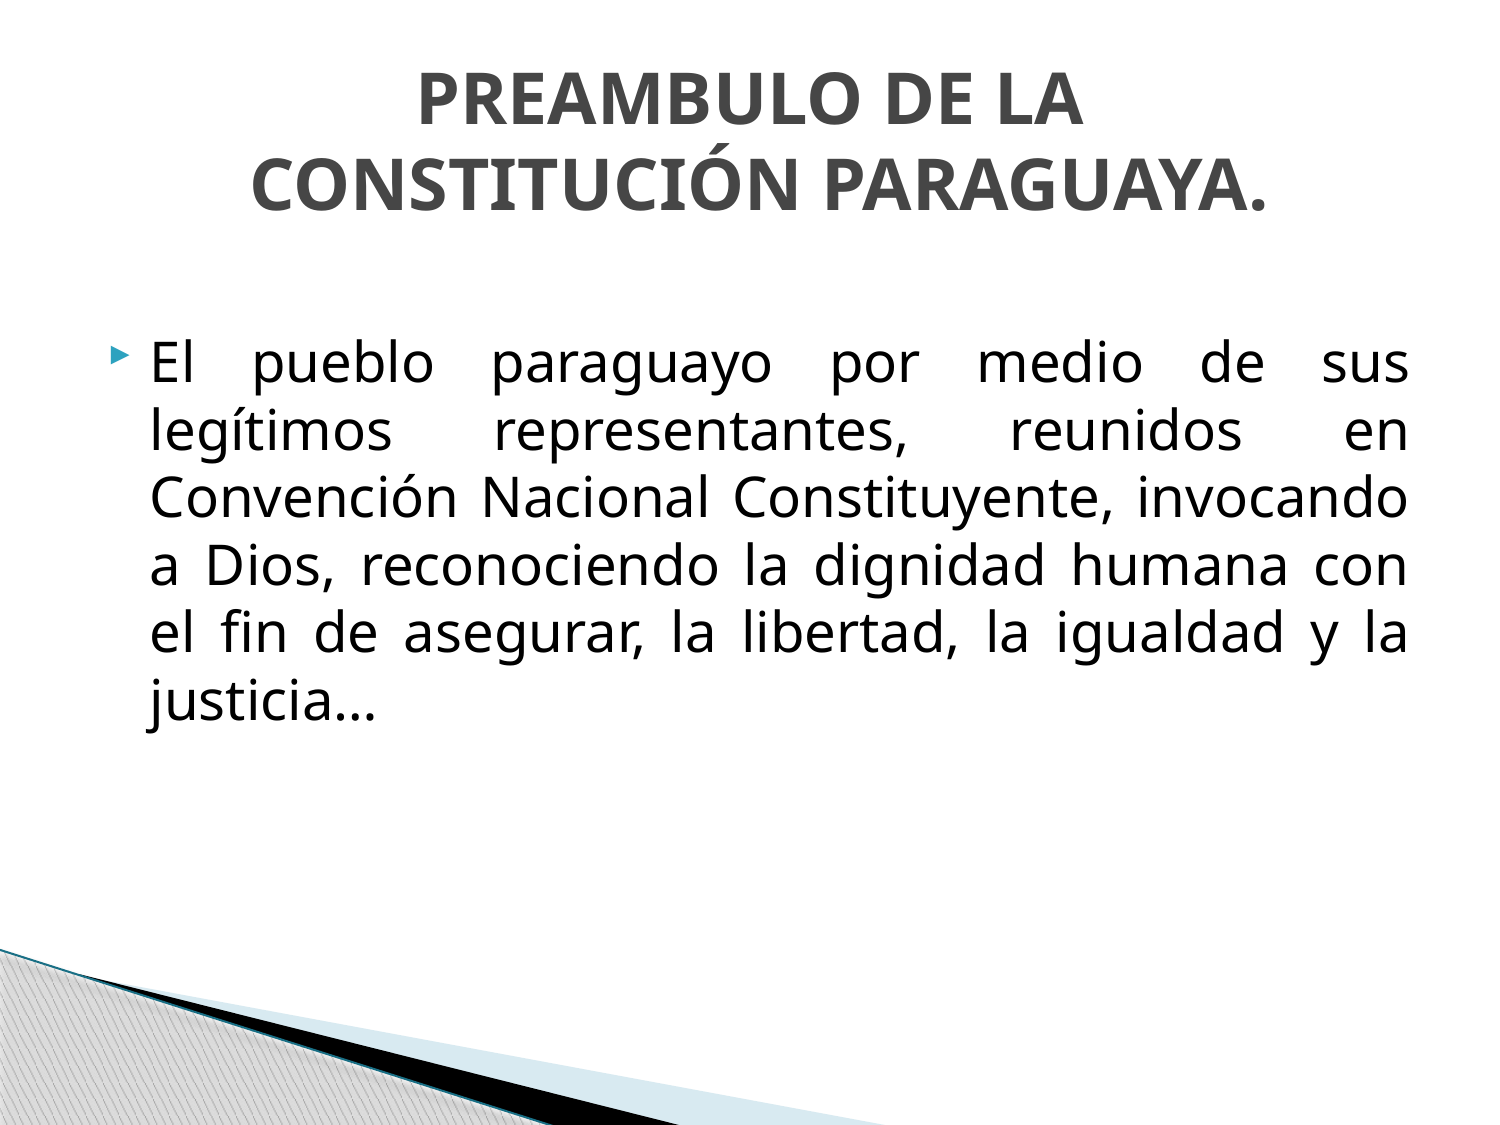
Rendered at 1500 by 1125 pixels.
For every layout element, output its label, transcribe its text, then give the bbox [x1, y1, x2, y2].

list El pueblo paraguayo por medio de sus legítimos representantes, reunidos en Convención Nacional Constituyente, invocando a Dios, reconociendo la dignidad humana con el fin de asegurar, la libertad, la igualdad y la justicia… [75, 243, 1425, 986]
title PREAMBULO DE LA CONSTITUCIÓN PARAGUAYA. [75, 45, 1425, 233]
